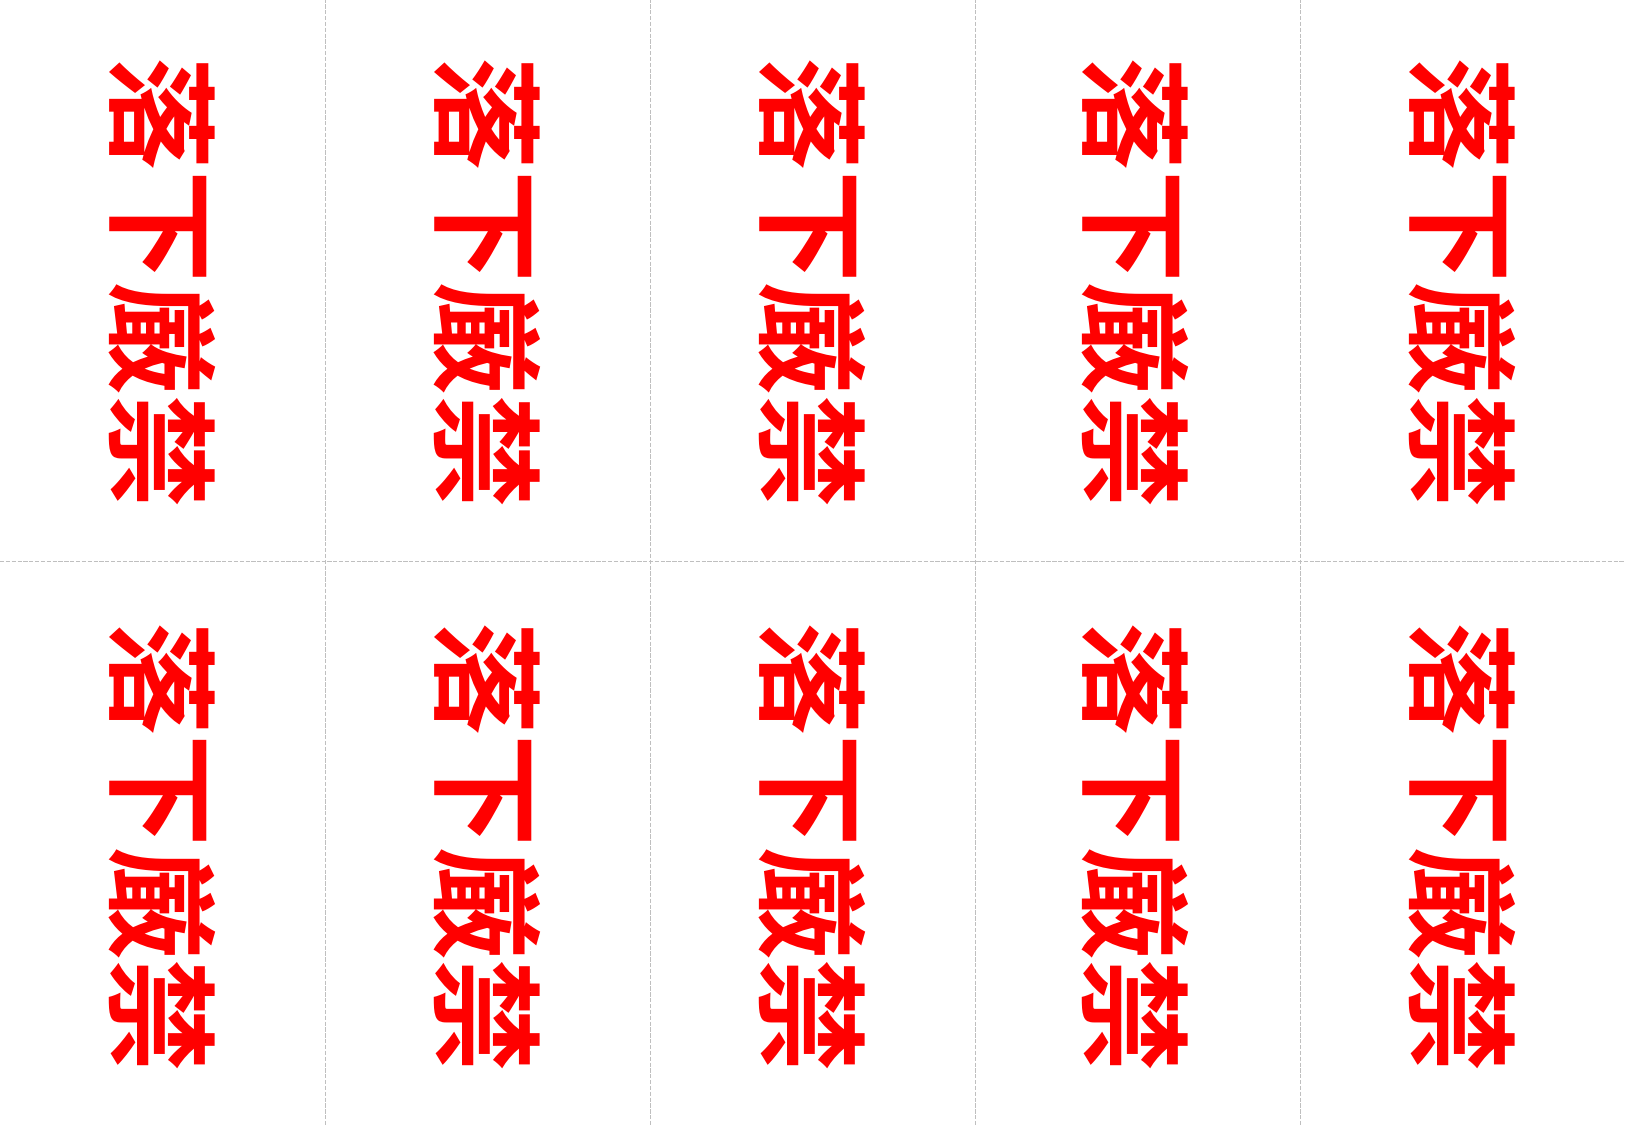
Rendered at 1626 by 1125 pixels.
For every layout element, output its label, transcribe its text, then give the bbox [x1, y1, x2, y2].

text_box 落下厳禁 [1395, 619, 1532, 1075]
text_box 落下厳禁 [95, 55, 232, 510]
text_box 落下厳禁 [1069, 55, 1206, 510]
text_box 落下厳禁 [1395, 55, 1532, 510]
text_box 落下厳禁 [745, 55, 882, 510]
text_box 落下厳禁 [1069, 619, 1206, 1075]
text_box 落下厳禁 [420, 55, 557, 510]
text_box 落下厳禁 [420, 619, 557, 1075]
text_box 落下厳禁 [745, 619, 882, 1075]
text_box 落下厳禁 [95, 619, 232, 1075]
